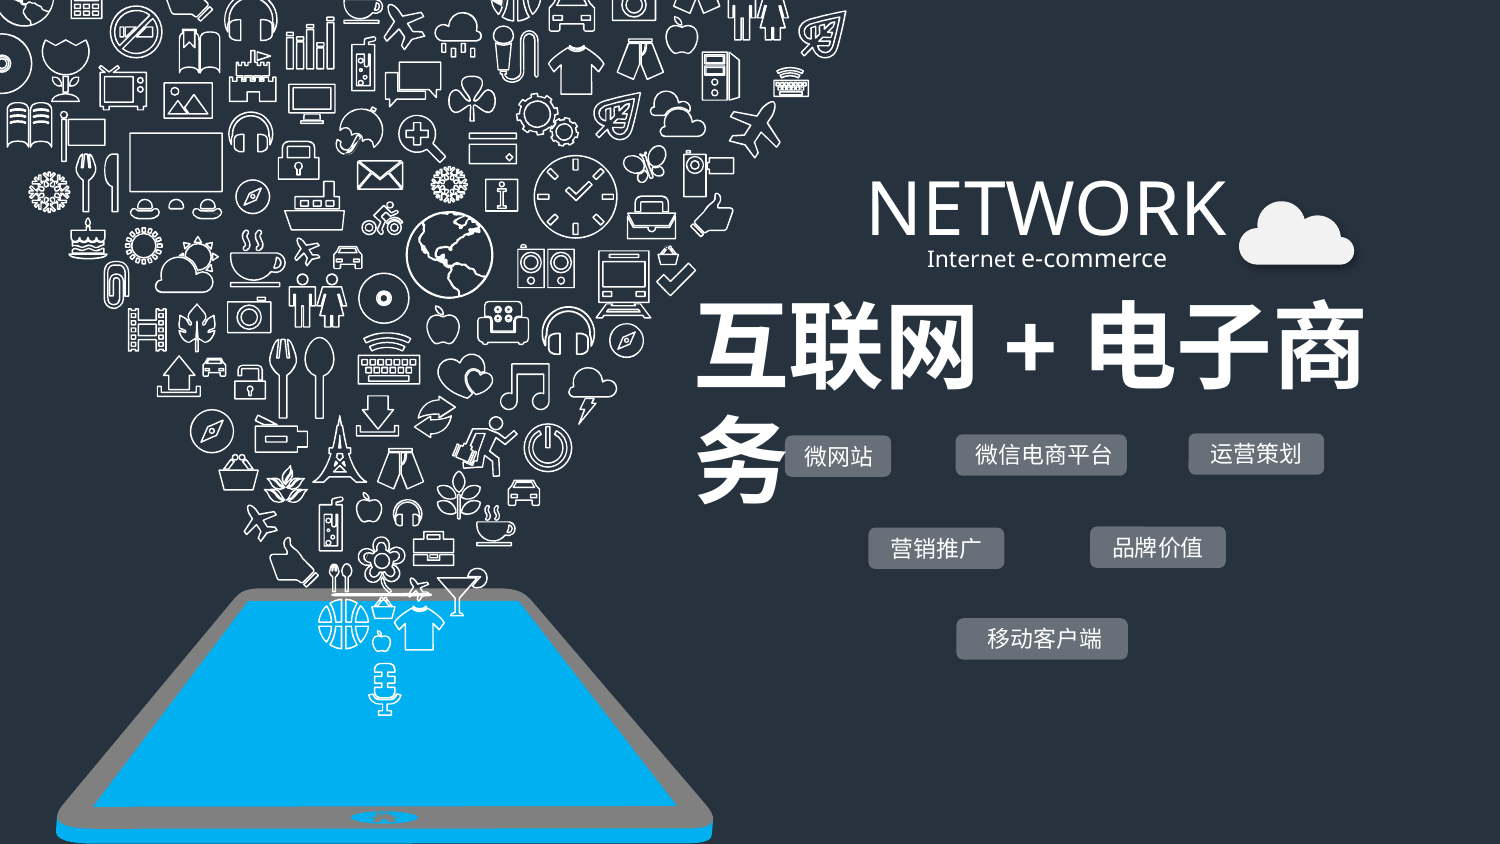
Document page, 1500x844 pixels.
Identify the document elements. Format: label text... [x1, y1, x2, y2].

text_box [956, 617, 1131, 661]
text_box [810, 434, 892, 478]
text_box Internet e-commerce [878, 235, 1216, 280]
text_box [1090, 525, 1226, 569]
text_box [955, 433, 1130, 477]
text_box [810, 10, 847, 59]
text_box NETWORK [810, 153, 1295, 259]
text_box [1239, 201, 1355, 265]
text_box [1188, 432, 1325, 476]
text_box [50, 716, 721, 844]
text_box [0, 0, 810, 716]
text_box 互联网+电子商务 [810, 278, 1475, 524]
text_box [868, 526, 1005, 570]
